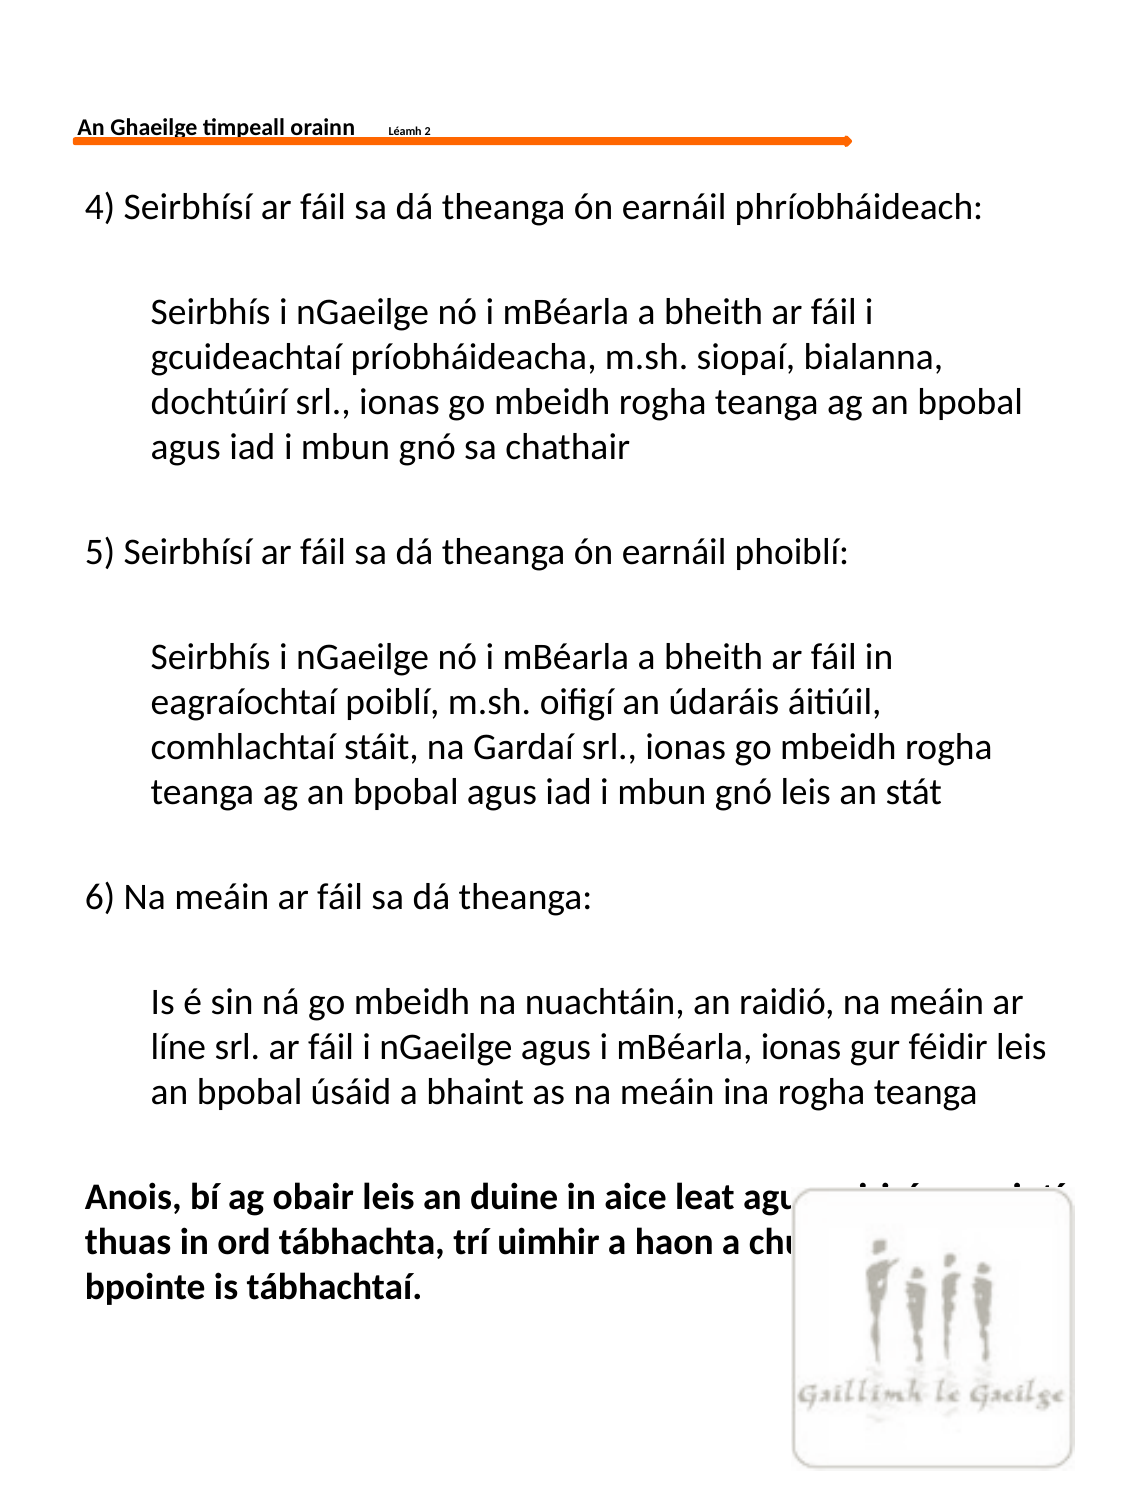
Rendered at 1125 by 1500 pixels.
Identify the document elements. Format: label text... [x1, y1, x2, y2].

text_box An Ghaeilge timpeall orainn Léamh 2 [62, 37, 1075, 163]
text_box [72, 135, 853, 147]
list 4) Seirbhísí ar fáil sa dá theanga ón earnáil phríobháideach: Seirbhís i nGaeilge nó i mBéarla a bheith ar fáil i gcuideachtaí príobháideacha, m.sh. siopaí, bialanna, dochtúirí srl., ionas go mbeidh rogha teanga ag an bpobal agus iad i mbun gnó sa chathair 5) Seirbhísí ar fáil sa dá theanga ón earnáil phoiblí: Seirbhís i nGaeilge nó i mBéarla a bheith ar fáil in eagraíochtaí poiblí, m.sh. oifigí an údaráis áitiúil, comhlachtaí stáit, na Gardaí srl., ionas go mbeidh rogha teanga ag an bpobal agus iad i mbun gnó leis an stát 6) Na meáin ar fáil sa dá theanga: Is é sin ná go mbeidh na nuachtáin, an raidió, na meáin ar líne srl. ar fáil i nGaeilge agus i mBéarla, ionas gur féidir leis an bpobal úsáid a bhaint as na meáin ina rogha teanga Anois, bí ag obair leis an duine in aice leat agus cuirigí na pointí thuas in ord tábhachta, trí uimhir a haon a chur in aice leis an bpointe is tábhachtaí. [70, 174, 1083, 1325]
picture [791, 1187, 1076, 1472]
